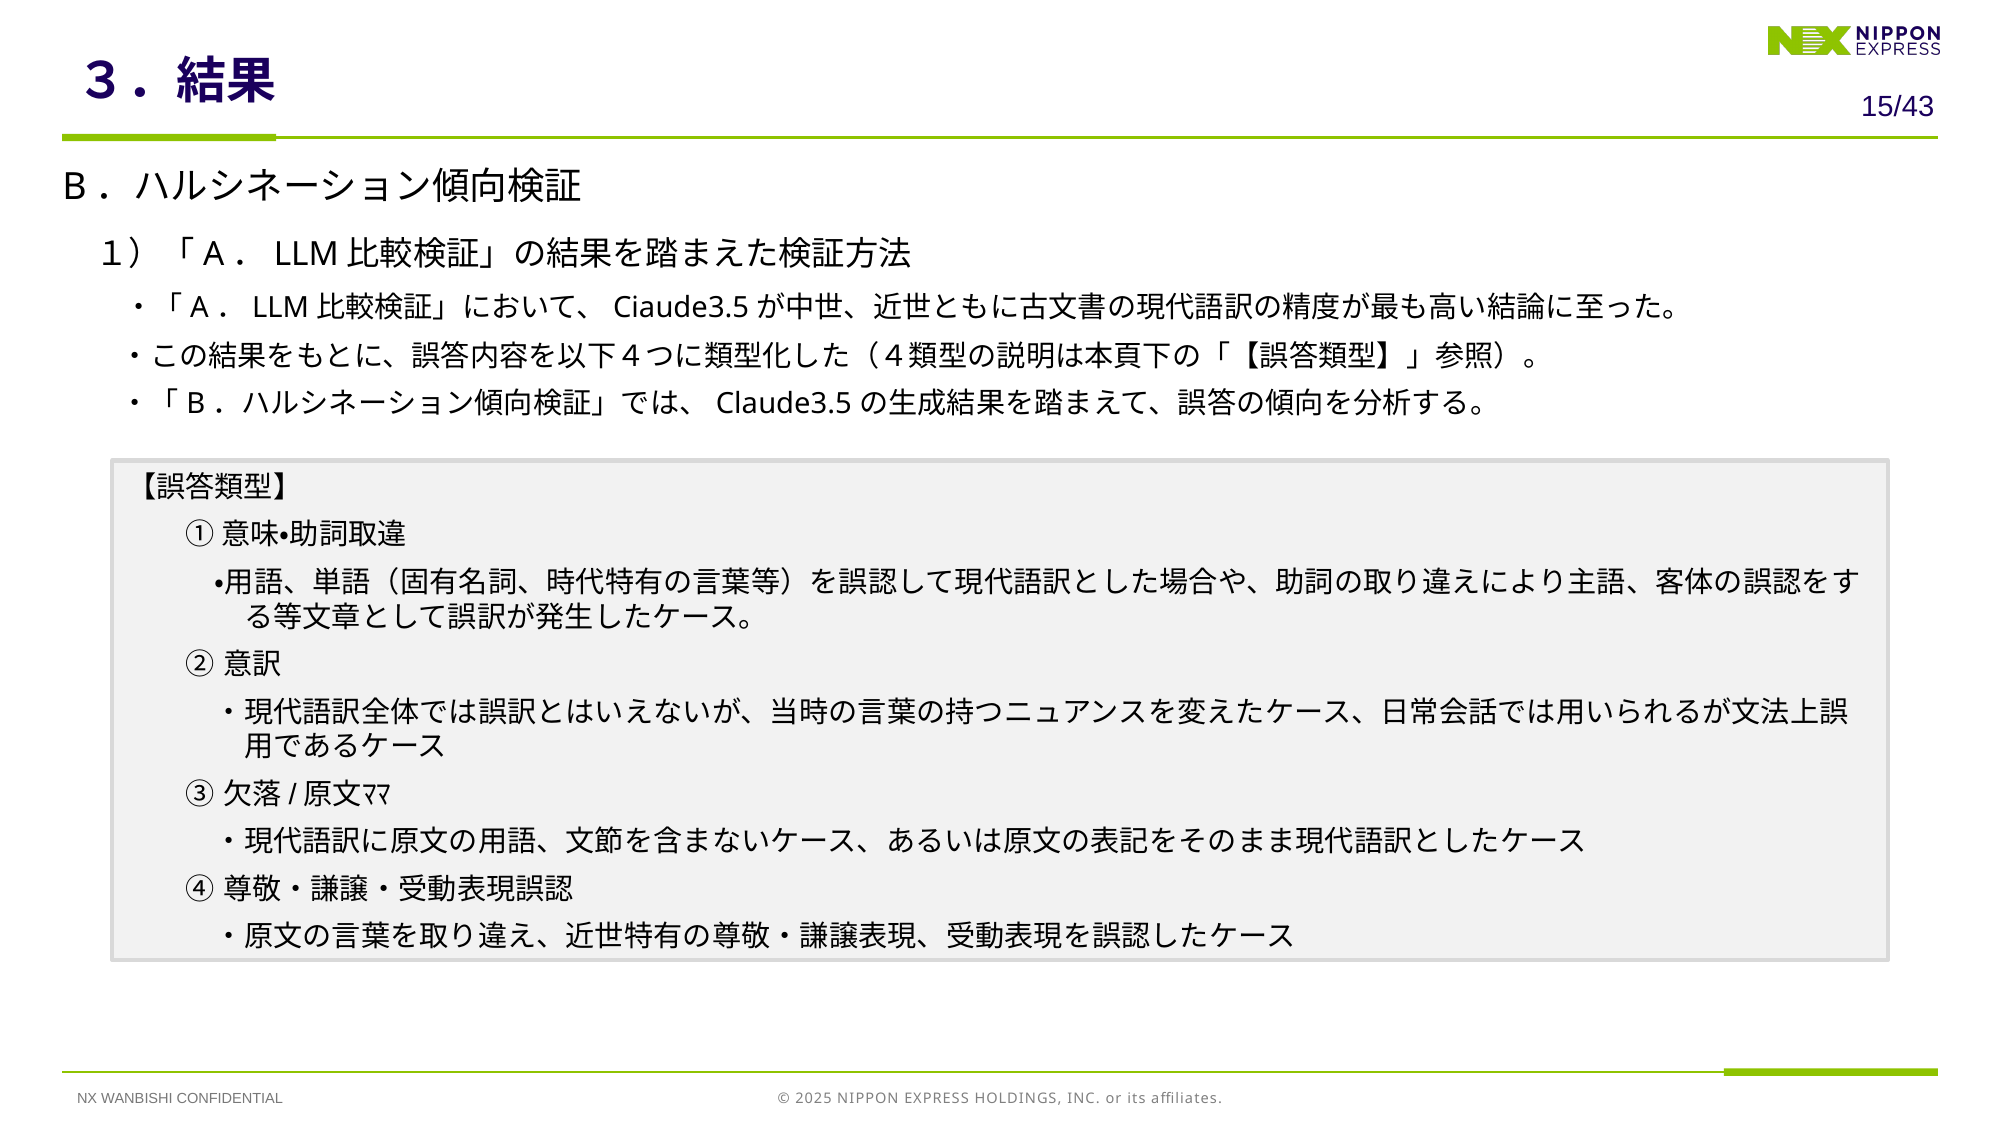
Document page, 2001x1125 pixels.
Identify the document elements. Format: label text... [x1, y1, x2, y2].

footer NX WANBISHI CONFIDENTIAL [62, 1086, 738, 1110]
title ３．結果 [62, 41, 1742, 103]
list B．ハルシネーション傾向検証 １）「A．LLM比較検証」の結果を踏まえた検証方法 ・「A．LLM比較検証」において、Ciaude3.5が中世、近世ともに古文書の現代語訳の精度が最も高い結論に至った。 ・この結果をもとに、誤答内容を以下４つに類型化した（４類型の説明は本頁下の「【誤答類型】」参照）。 ・「B．ハルシネーション傾向検証」では、Claude3.5の生成結果を踏まえて、誤答の傾向を分析する。 [62, 162, 1939, 458]
text_box 【誤答類型】 ① 意味・助詞取違 ・用語、単語（固有名詞、時代特有の言葉等）を誤認して現代語訳とした場合や、助詞の取り違えにより主語、客体の誤認をする等文章として誤訳が発生したケース。 ② 意訳 ・現代語訳全体では誤訳とはいえないが、当時の言葉の持つニュアンスを変えたケース、日常会話では用いられるが文法上誤用であるケース ③ 欠落/原文ﾏﾏ ・現代語訳に原文の用語、文節を含まないケース、あるいは原文の表記をそのまま現代語訳としたケース ④ 尊敬・謙譲・受動表現誤認 ・原文の言葉を取り違え、近世特有の尊敬・謙譲表現、受動表現を誤認したケース [110, 458, 1890, 962]
picture [1768, 26, 1940, 55]
slide_number 14/43 [1848, 87, 1935, 123]
